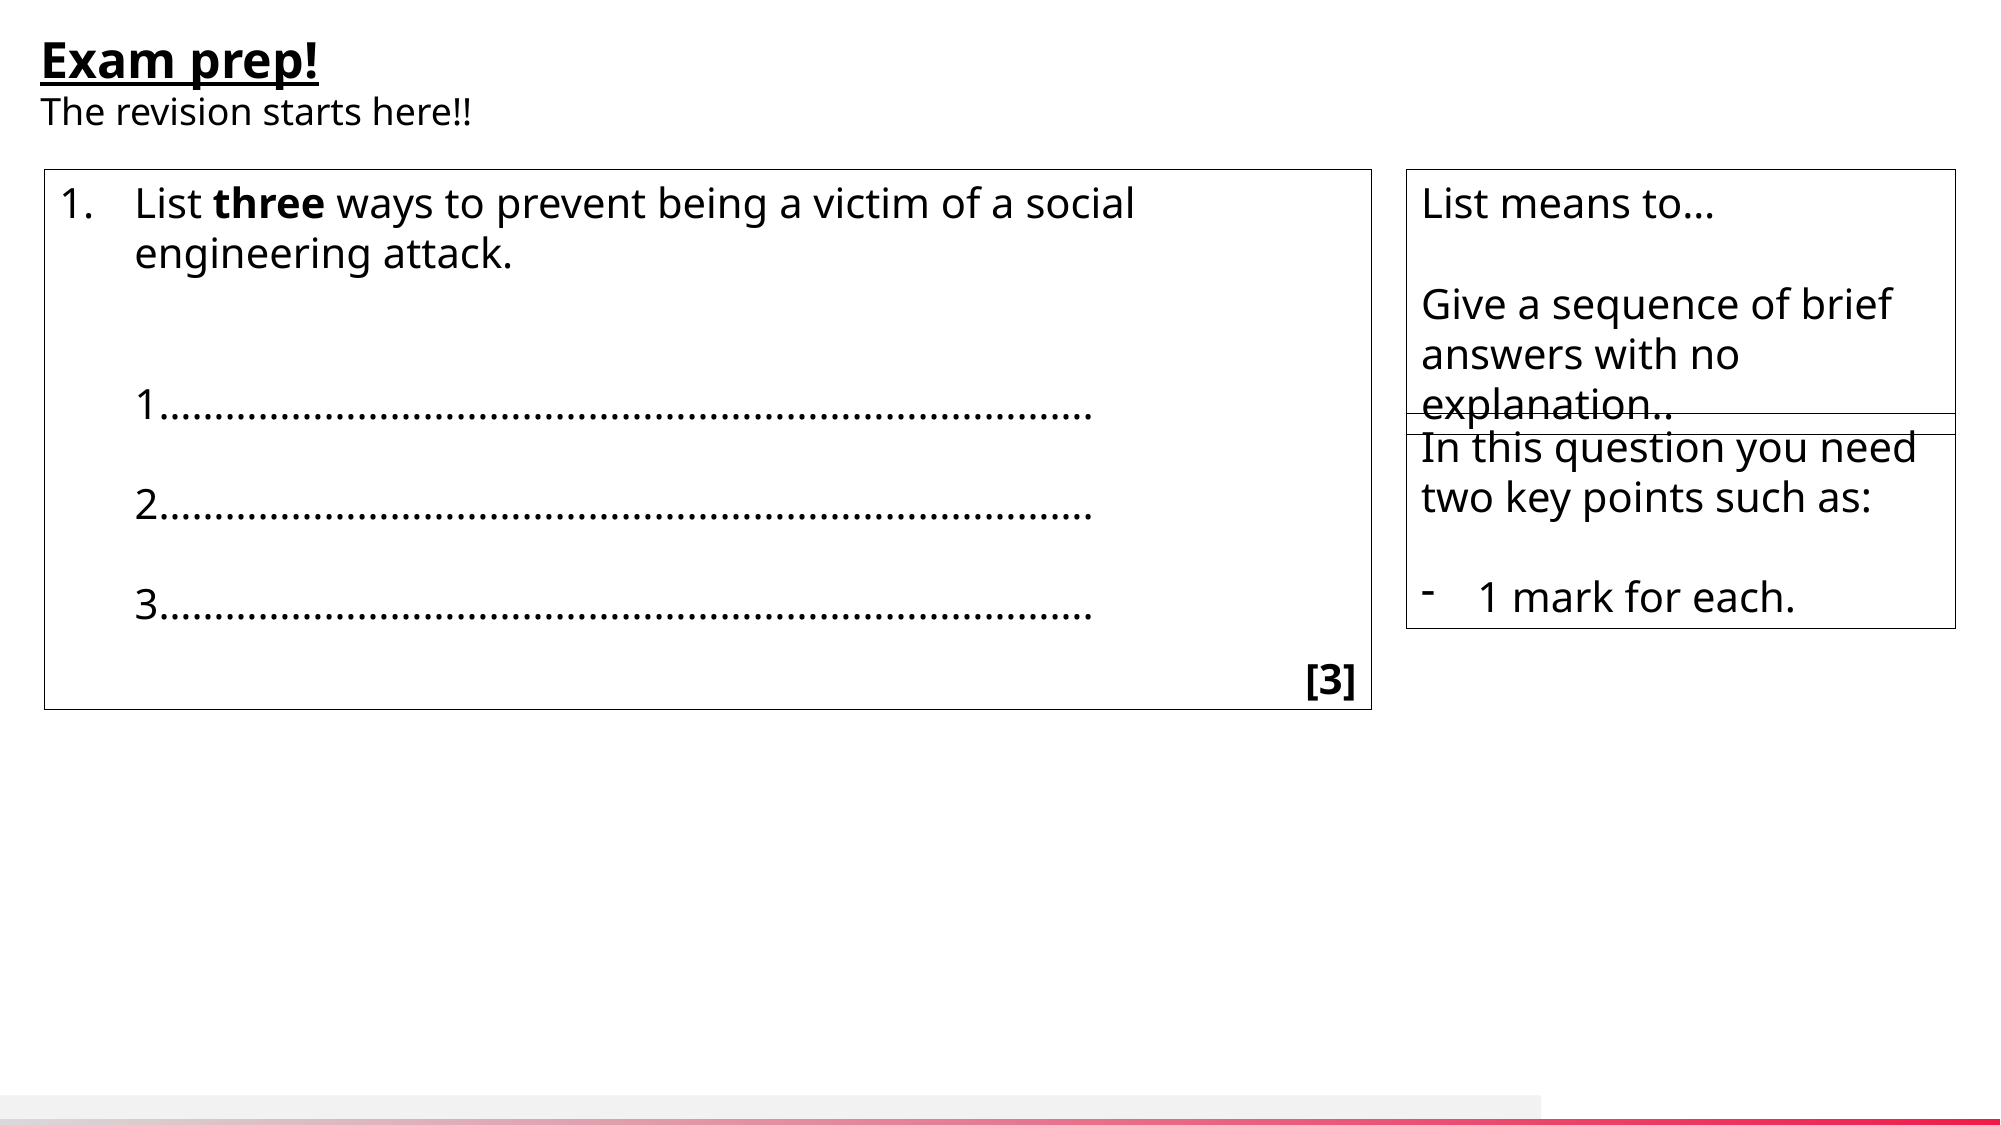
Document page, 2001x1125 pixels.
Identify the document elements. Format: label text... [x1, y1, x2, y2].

text_box In this question you need two key points such as: 1 mark for each. [1406, 413, 1956, 629]
text_box List means to… Give a sequence of brief answers with no explanation.. [1406, 169, 1956, 413]
text_box Exam prep! The revision starts here!! [25, 21, 1095, 141]
text_box List three ways to prevent being a victim of a social engineering attack. 1…………………………………………………………………………. 2…………………………………………………………………………. 3…………………………………………………………………………. [3] [44, 169, 1372, 710]
